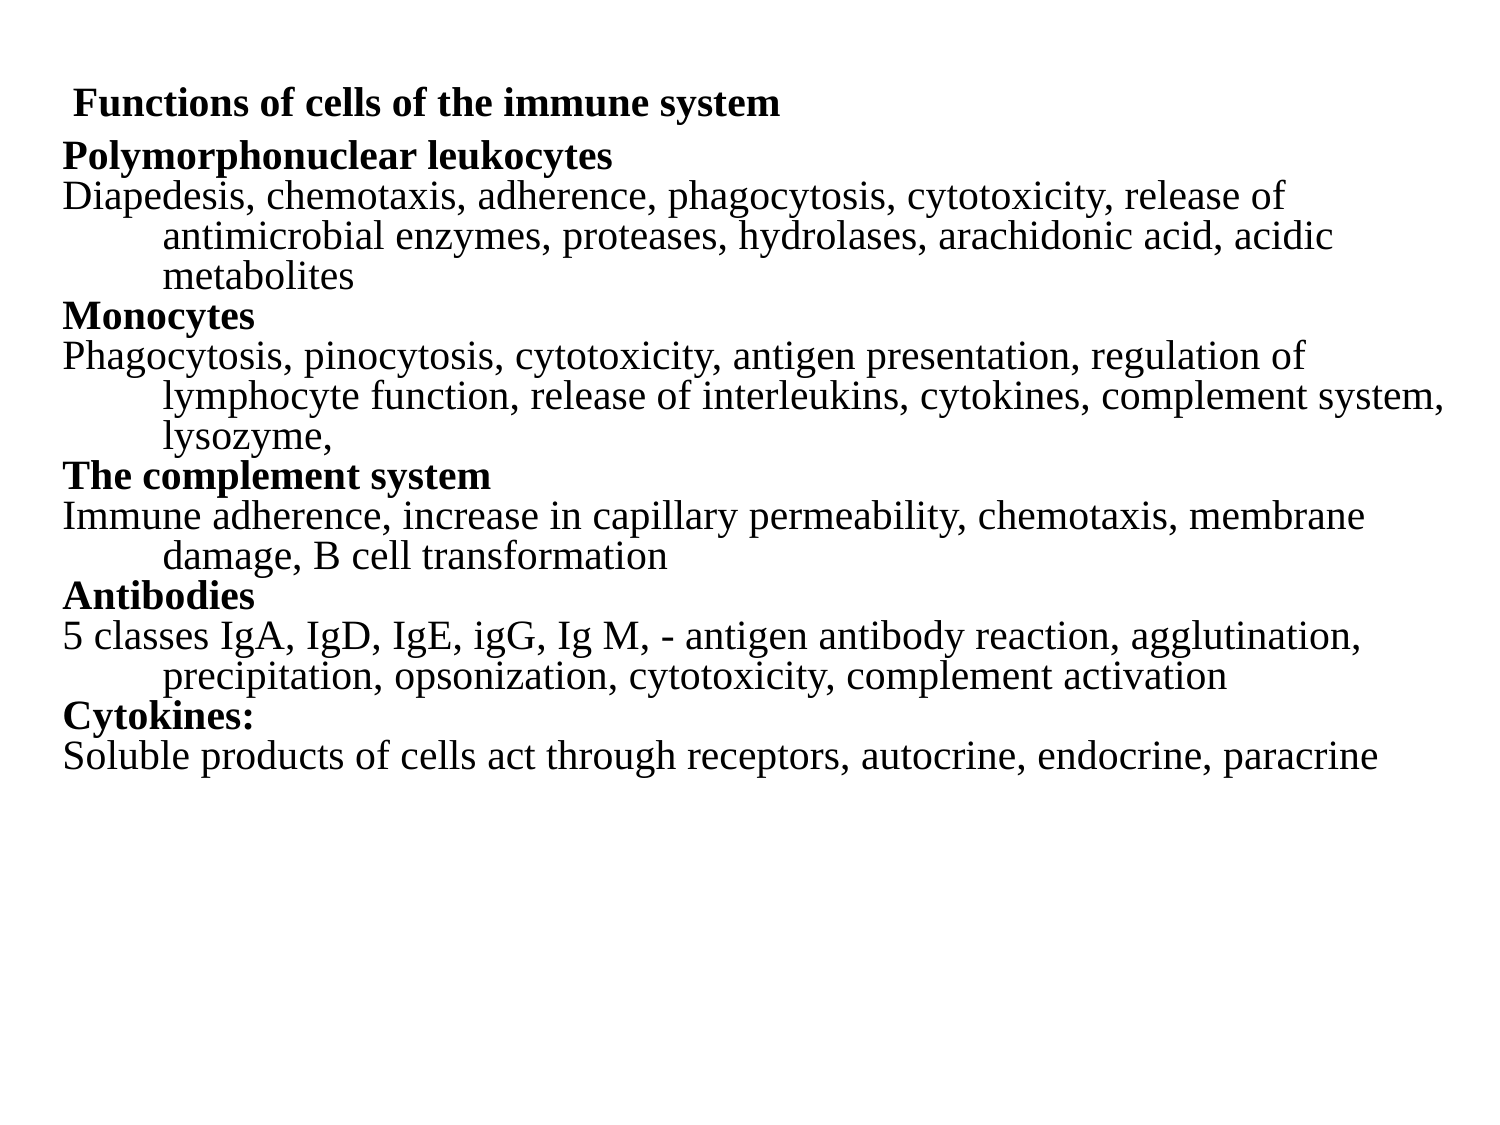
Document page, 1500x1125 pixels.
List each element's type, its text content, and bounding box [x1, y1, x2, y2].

list Polymorphonuclear leukocytes Diapedesis, chemotaxis, adherence, phagocytosis, cytotoxicity, release of antimicrobial enzymes, proteases, hydrolases, arachidonic acid, acidic metabolites Monocytes Phagocytosis, pinocytosis, cytotoxicity, antigen presentation, regulation of lymphocyte function, release of interleukins, cytokines, complement system, lysozyme, The complement system Immune adherence, increase in capillary permeability, chemotaxis, membrane damage, B cell transformation Antibodies 5 classes IgA, IgD, IgE, igG, Ig M, - antigen antibody reaction, agglutination, precipitation, opsonization, cytotoxicity, complement activation Cytokines: Soluble products of cells act through receptors, autocrine, endocrine, paracrine [62, 137, 1463, 784]
title Functions of cells of the immune system [62, 75, 1413, 126]
